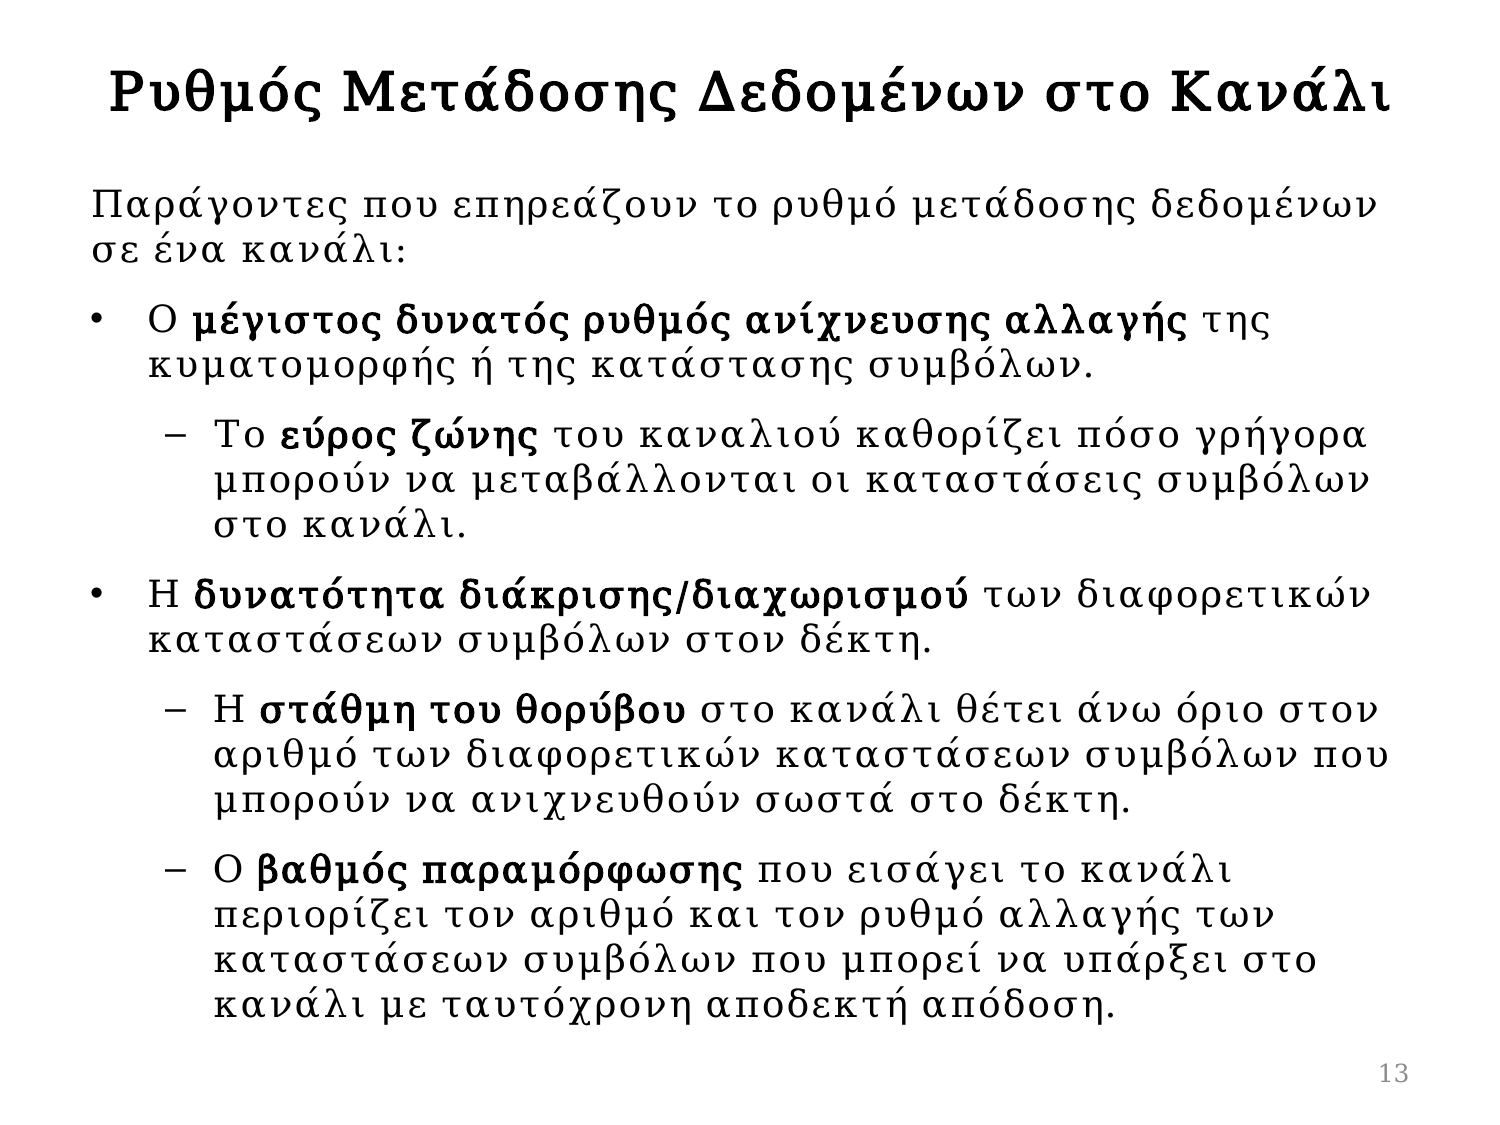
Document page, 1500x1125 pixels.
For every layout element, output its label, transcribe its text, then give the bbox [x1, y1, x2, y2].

slide_number 13 [1222, 1042, 1425, 1103]
list Παράγοντες που επηρεάζουν το ρυθμό μετάδοσης δεδομένων σε ένα κανάλι: Ο μέγιστος δυνατός ρυθμός ανίχνευσης αλλαγής της κυματομορφής ή της κατάστασης συμβόλων. Το εύρος ζώνης του καναλιού καθορίζει πόσο γρήγορα μπορούν να μεταβάλλονται οι καταστάσεις συμβόλων στο κανάλι. Η δυνατότητα διάκρισης/διαχωρισμού των διαφορετικών καταστάσεων συμβόλων στον δέκτη. Η στάθμη του θορύβου στο κανάλι θέτει άνω όριο στον αριθμό των διαφορετικών καταστάσεων συμβόλων που μπορούν να ανιχνευθούν σωστά στο δέκτη. Ο βαθμός παραμόρφωσης που εισάγει το κανάλι περιορίζει τον αριθμό και τον ρυθμό αλλαγής των καταστάσεων συμβόλων που μπορεί να υπάρξει στο κανάλι με ταυτόχρονη αποδεκτή απόδοση. [75, 172, 1425, 1071]
title Ρυθμός Μετάδοσης Δεδομένων στο Κανάλι [75, 19, 1425, 159]
